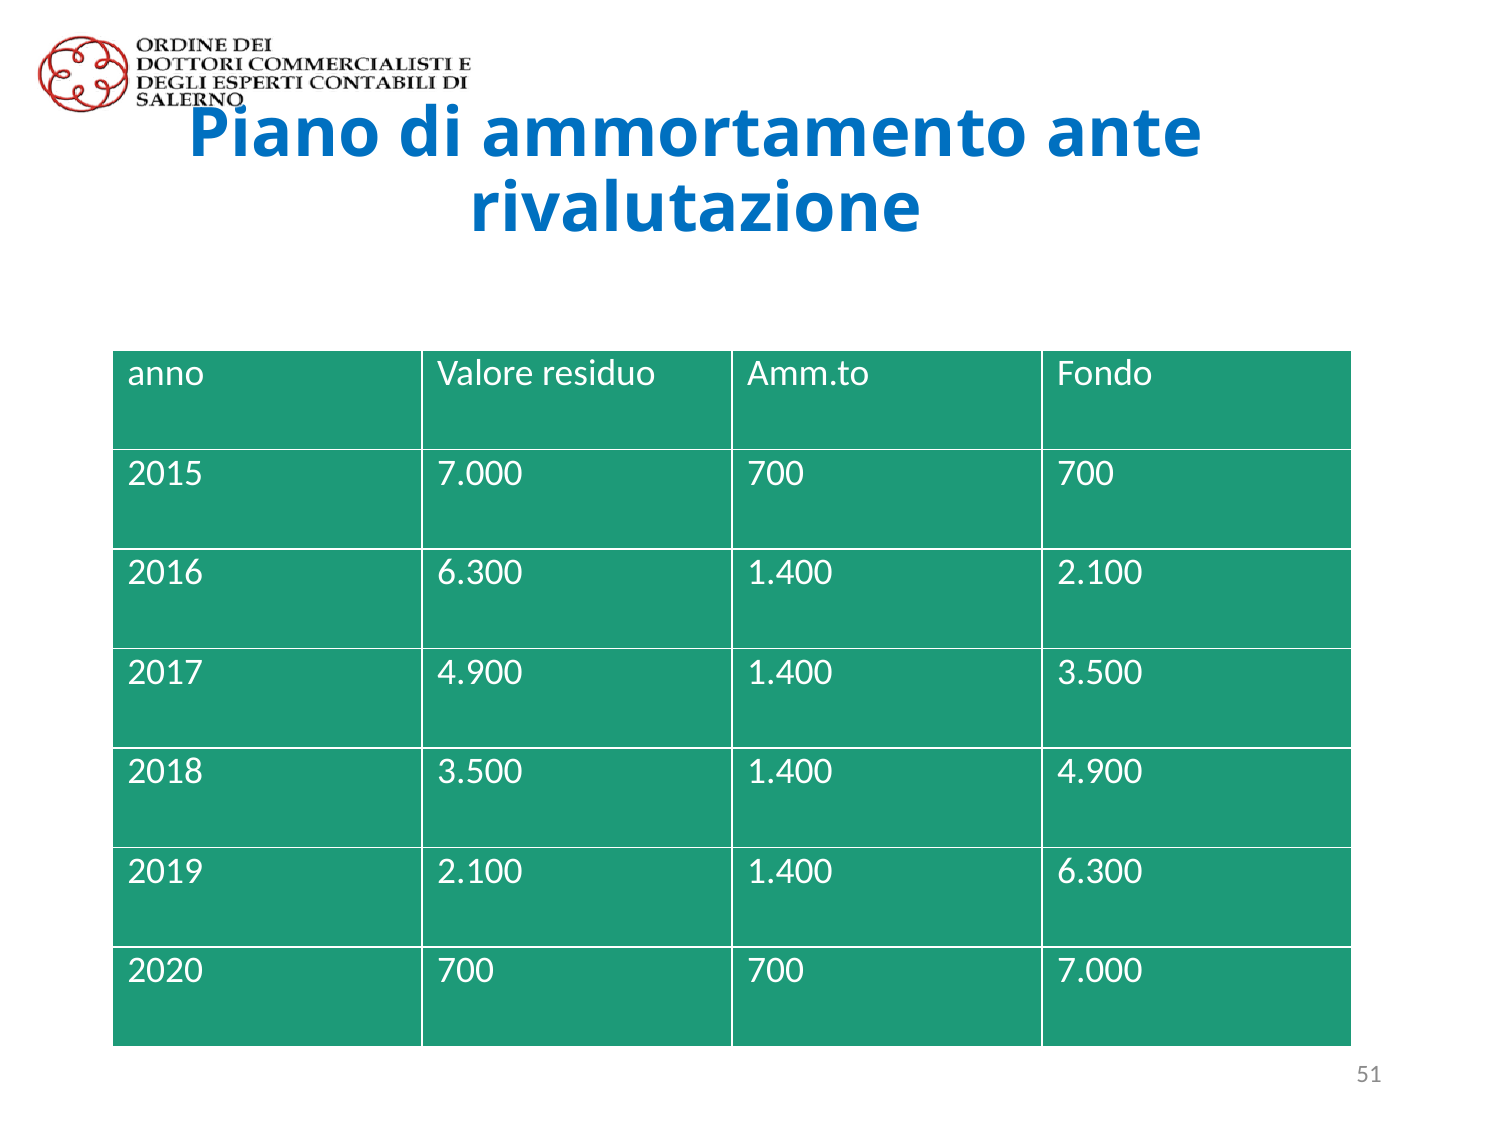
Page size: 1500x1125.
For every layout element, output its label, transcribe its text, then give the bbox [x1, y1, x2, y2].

table_cell 6.300 [1043, 848, 1351, 946]
table_cell 700 [733, 450, 1041, 548]
title Piano di ammortamento ante rivalutazione [58, 90, 1334, 256]
table_cell 3.500 [423, 749, 731, 847]
table_header Amm.to [733, 351, 1041, 449]
table_cell 2015 [113, 450, 421, 548]
table_cell 7.000 [1043, 948, 1351, 1046]
table_cell 2019 [113, 848, 421, 946]
table_cell 4.900 [1043, 749, 1351, 847]
table_header Valore residuo [423, 351, 731, 449]
table_header anno [113, 351, 421, 449]
table_cell 1.400 [733, 649, 1041, 747]
table_cell 6.300 [423, 550, 731, 648]
table_cell 2018 [113, 749, 421, 847]
table_cell 3.500 [1043, 649, 1351, 747]
table_cell 700 [423, 948, 731, 1046]
table_cell 1.400 [733, 550, 1041, 648]
slide_number 51 [1059, 1042, 1397, 1103]
table_cell 700 [733, 948, 1041, 1046]
table_cell 2020 [113, 948, 421, 1046]
picture [29, 29, 479, 114]
table_cell 1.400 [733, 749, 1041, 847]
table_cell 7.000 [423, 450, 731, 548]
table_cell 4.900 [423, 649, 731, 747]
table_cell 2017 [113, 649, 421, 747]
table_cell 2016 [113, 550, 421, 648]
table_cell 2.100 [423, 848, 731, 946]
table_header Fondo [1043, 351, 1351, 449]
table_cell 1.400 [733, 848, 1041, 946]
table_cell 2.100 [1043, 550, 1351, 648]
table_cell 700 [1043, 450, 1351, 548]
